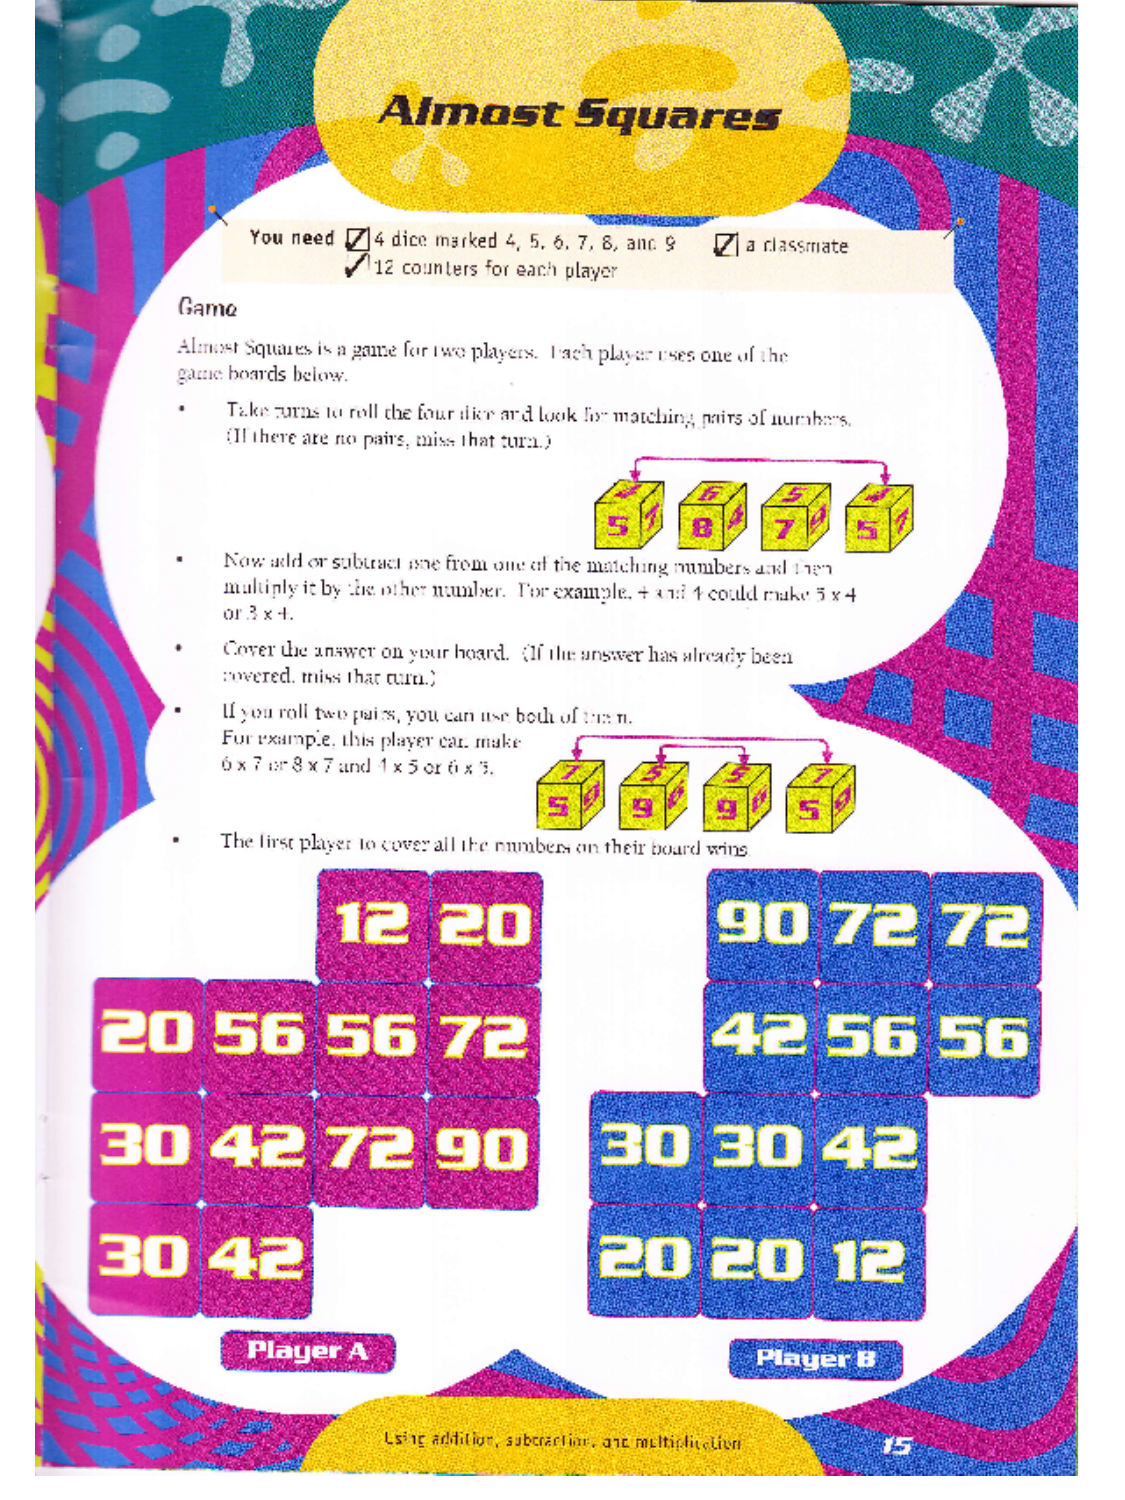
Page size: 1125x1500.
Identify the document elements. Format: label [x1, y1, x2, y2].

text_box [34, 0, 1079, 1477]
